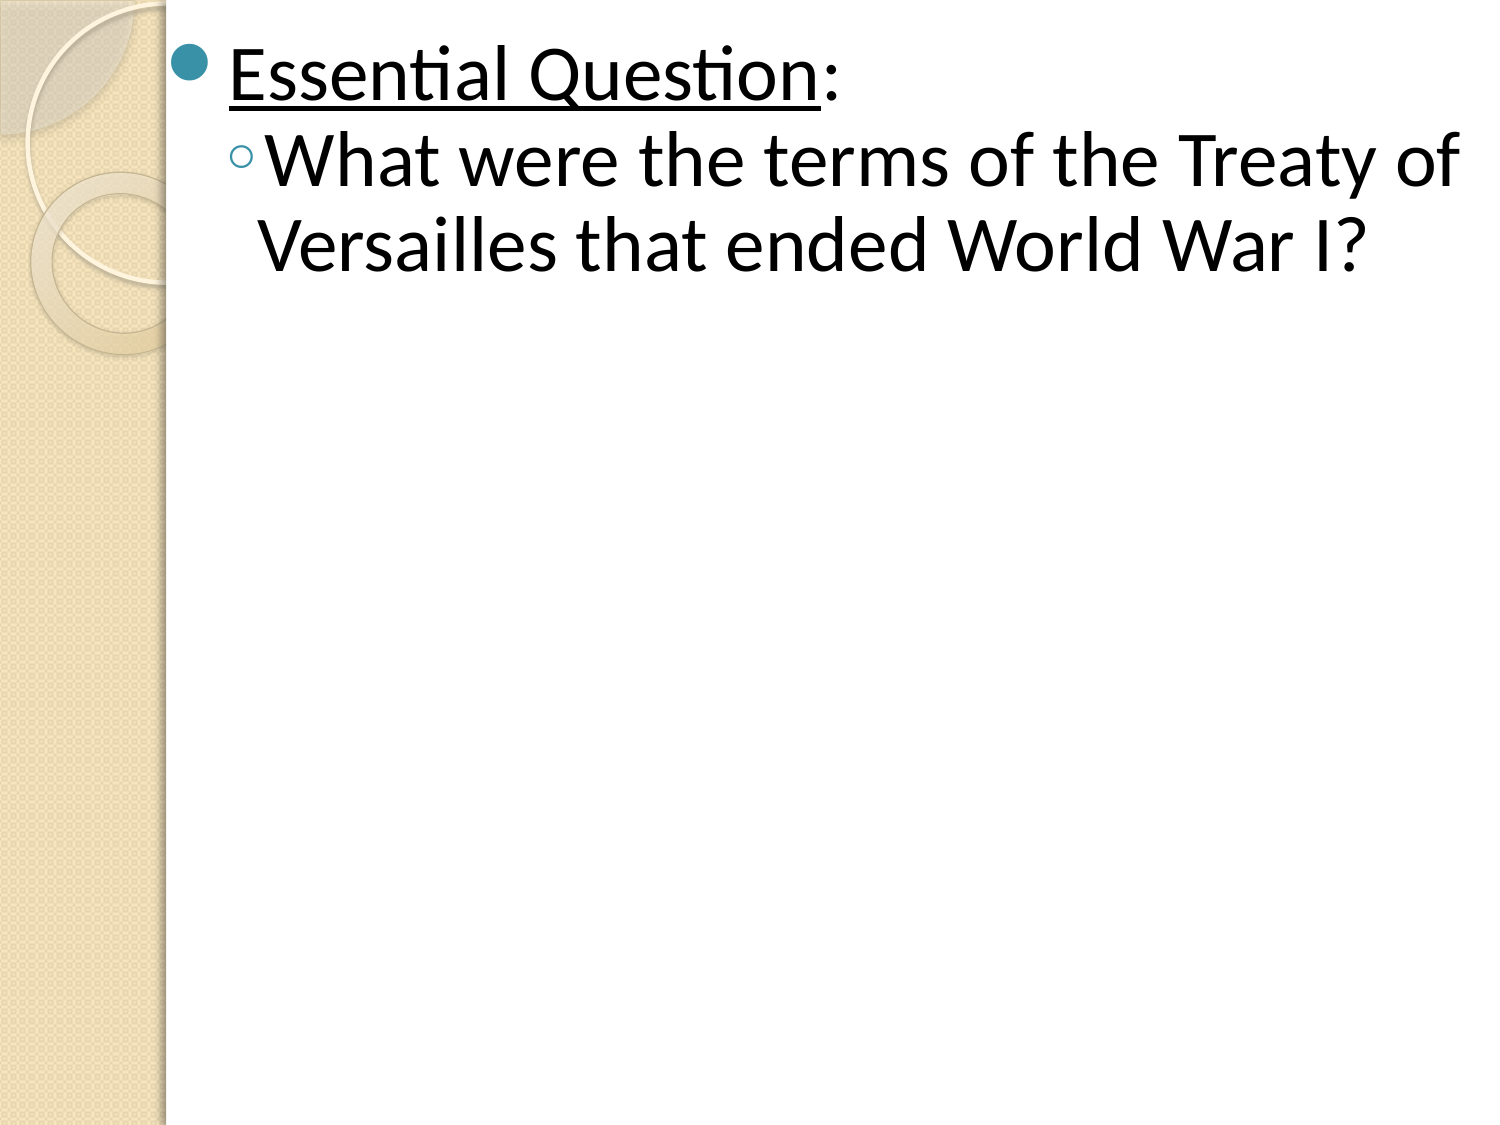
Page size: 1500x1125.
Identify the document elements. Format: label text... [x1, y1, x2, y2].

list Essential Question: What were the terms of the Treaty of Versailles that ended World War I? [137, 24, 1500, 1125]
